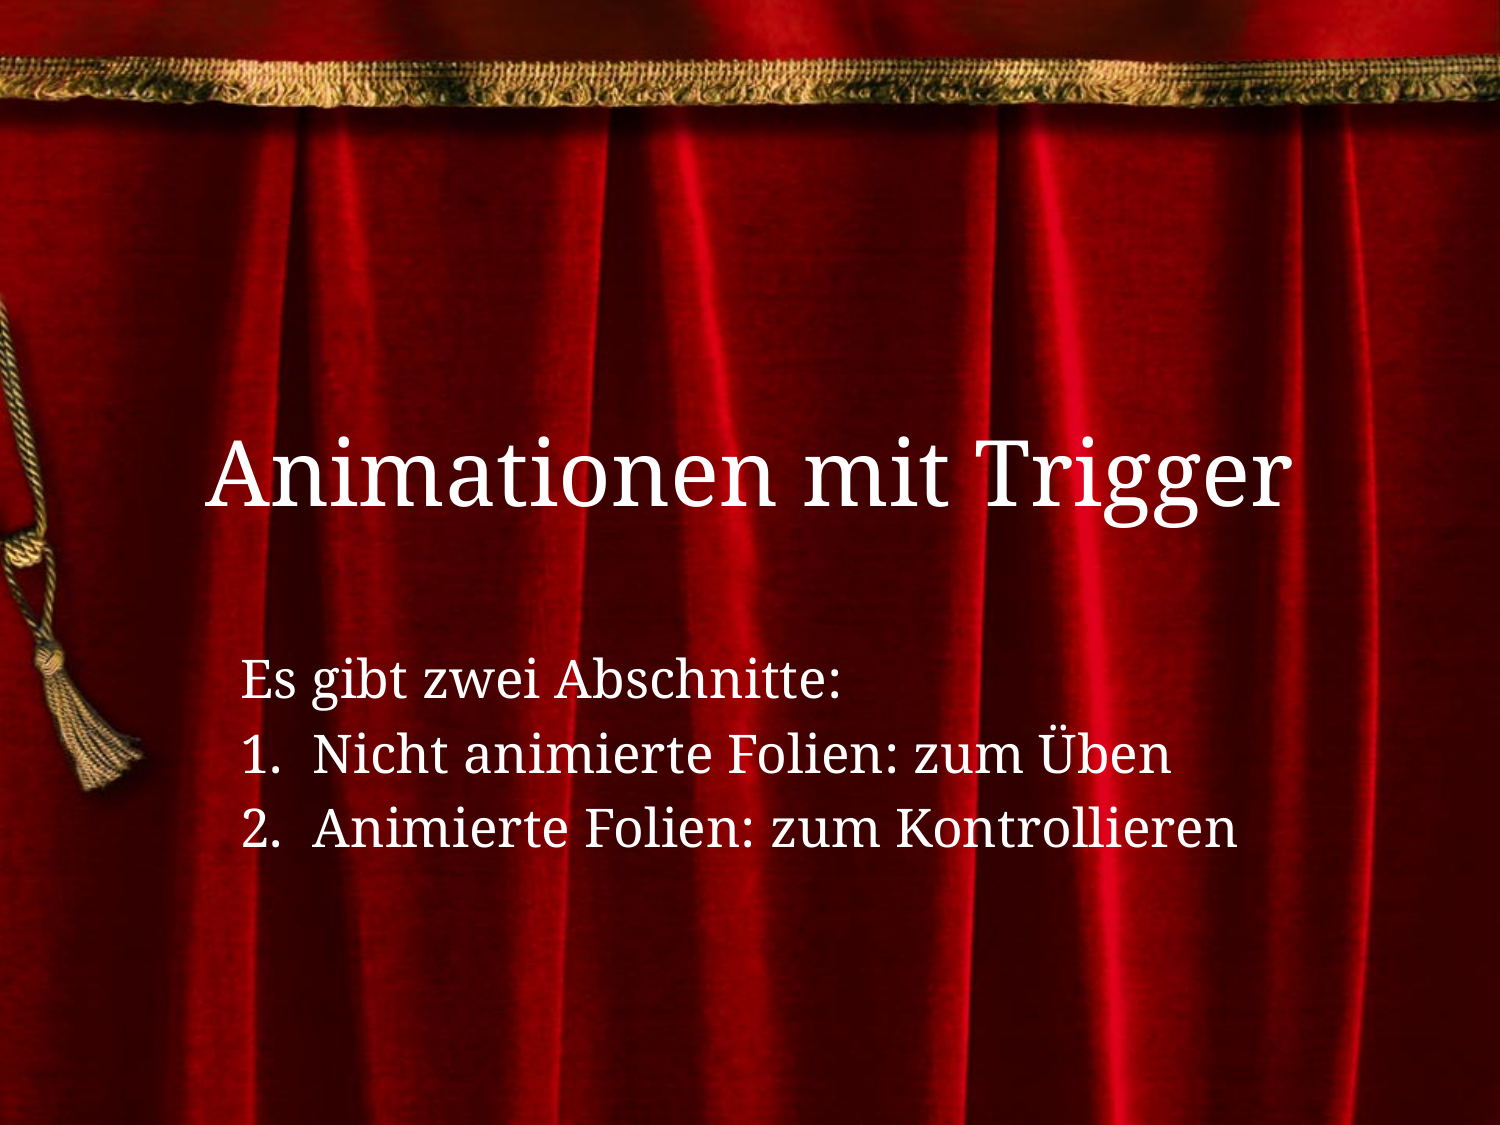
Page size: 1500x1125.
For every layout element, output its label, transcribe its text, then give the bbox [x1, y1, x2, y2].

title Animationen mit Trigger [112, 349, 1388, 591]
subtitle Es gibt zwei Abschnitte: Nicht animierte Folien: zum Üben Animierte Folien: zum Kontrollieren [225, 637, 1275, 925]
picture [0, 0, 1500, 1125]
